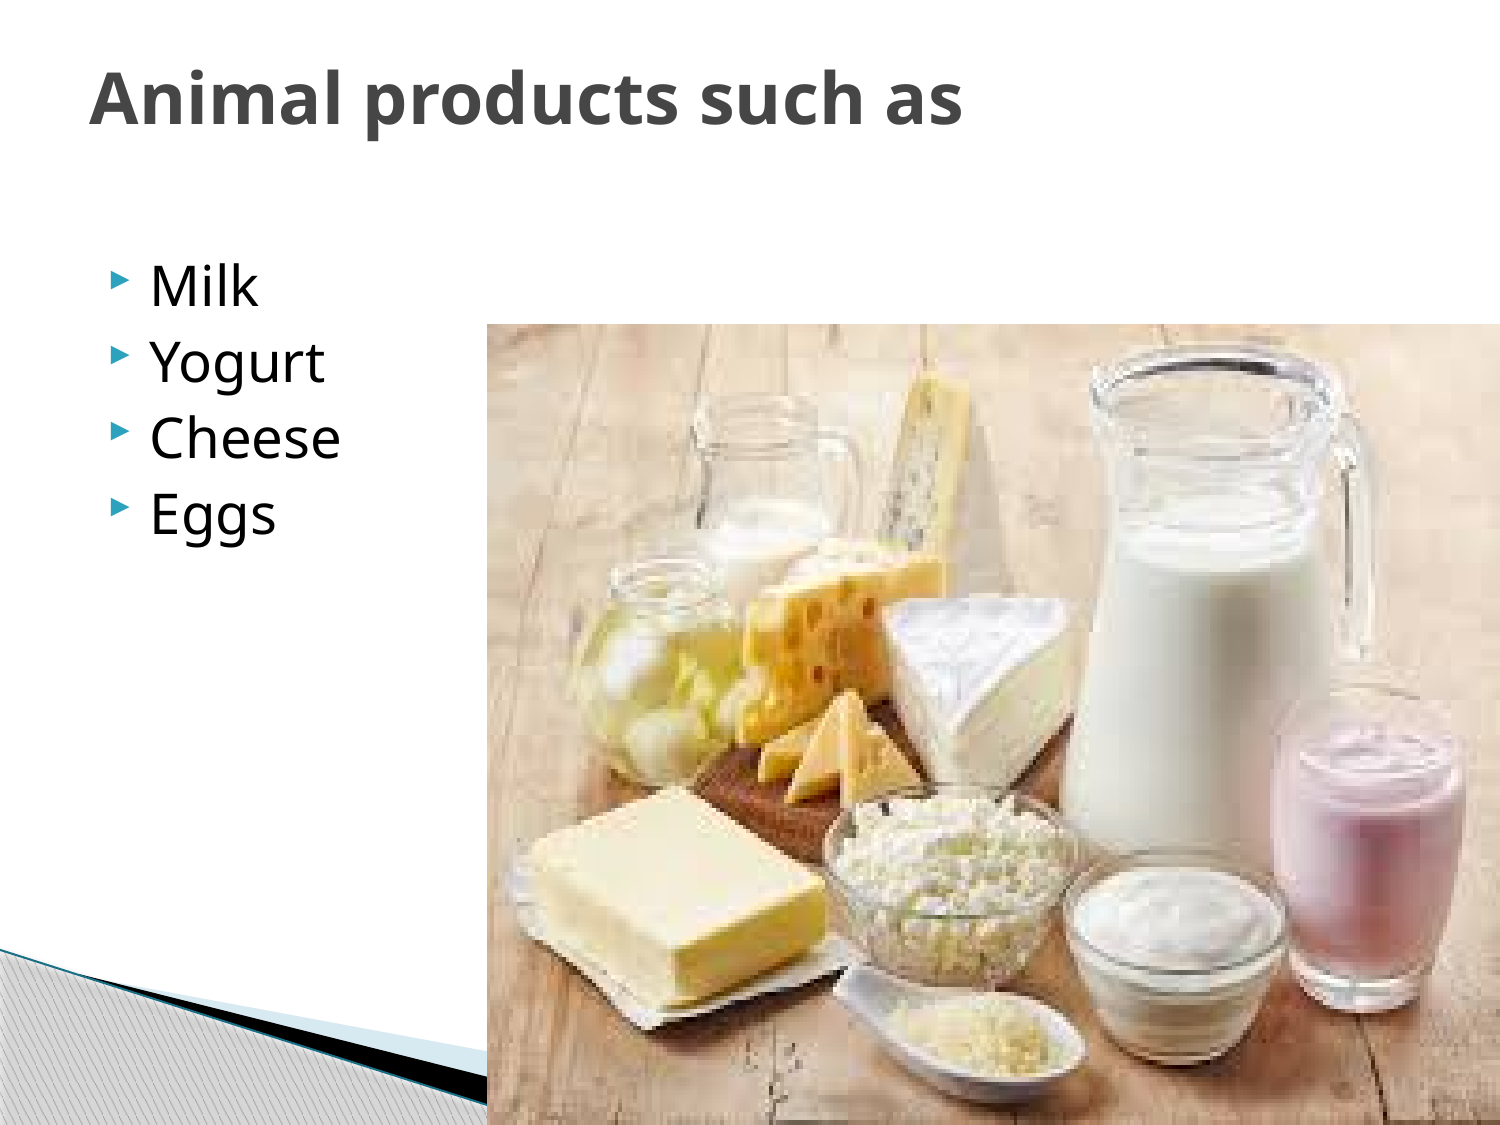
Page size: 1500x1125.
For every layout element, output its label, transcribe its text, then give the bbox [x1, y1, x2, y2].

title Animal products such as [75, 45, 1425, 233]
list Milk Yogurt Cheese Eggs [75, 243, 1425, 986]
picture [487, 324, 1500, 1125]
